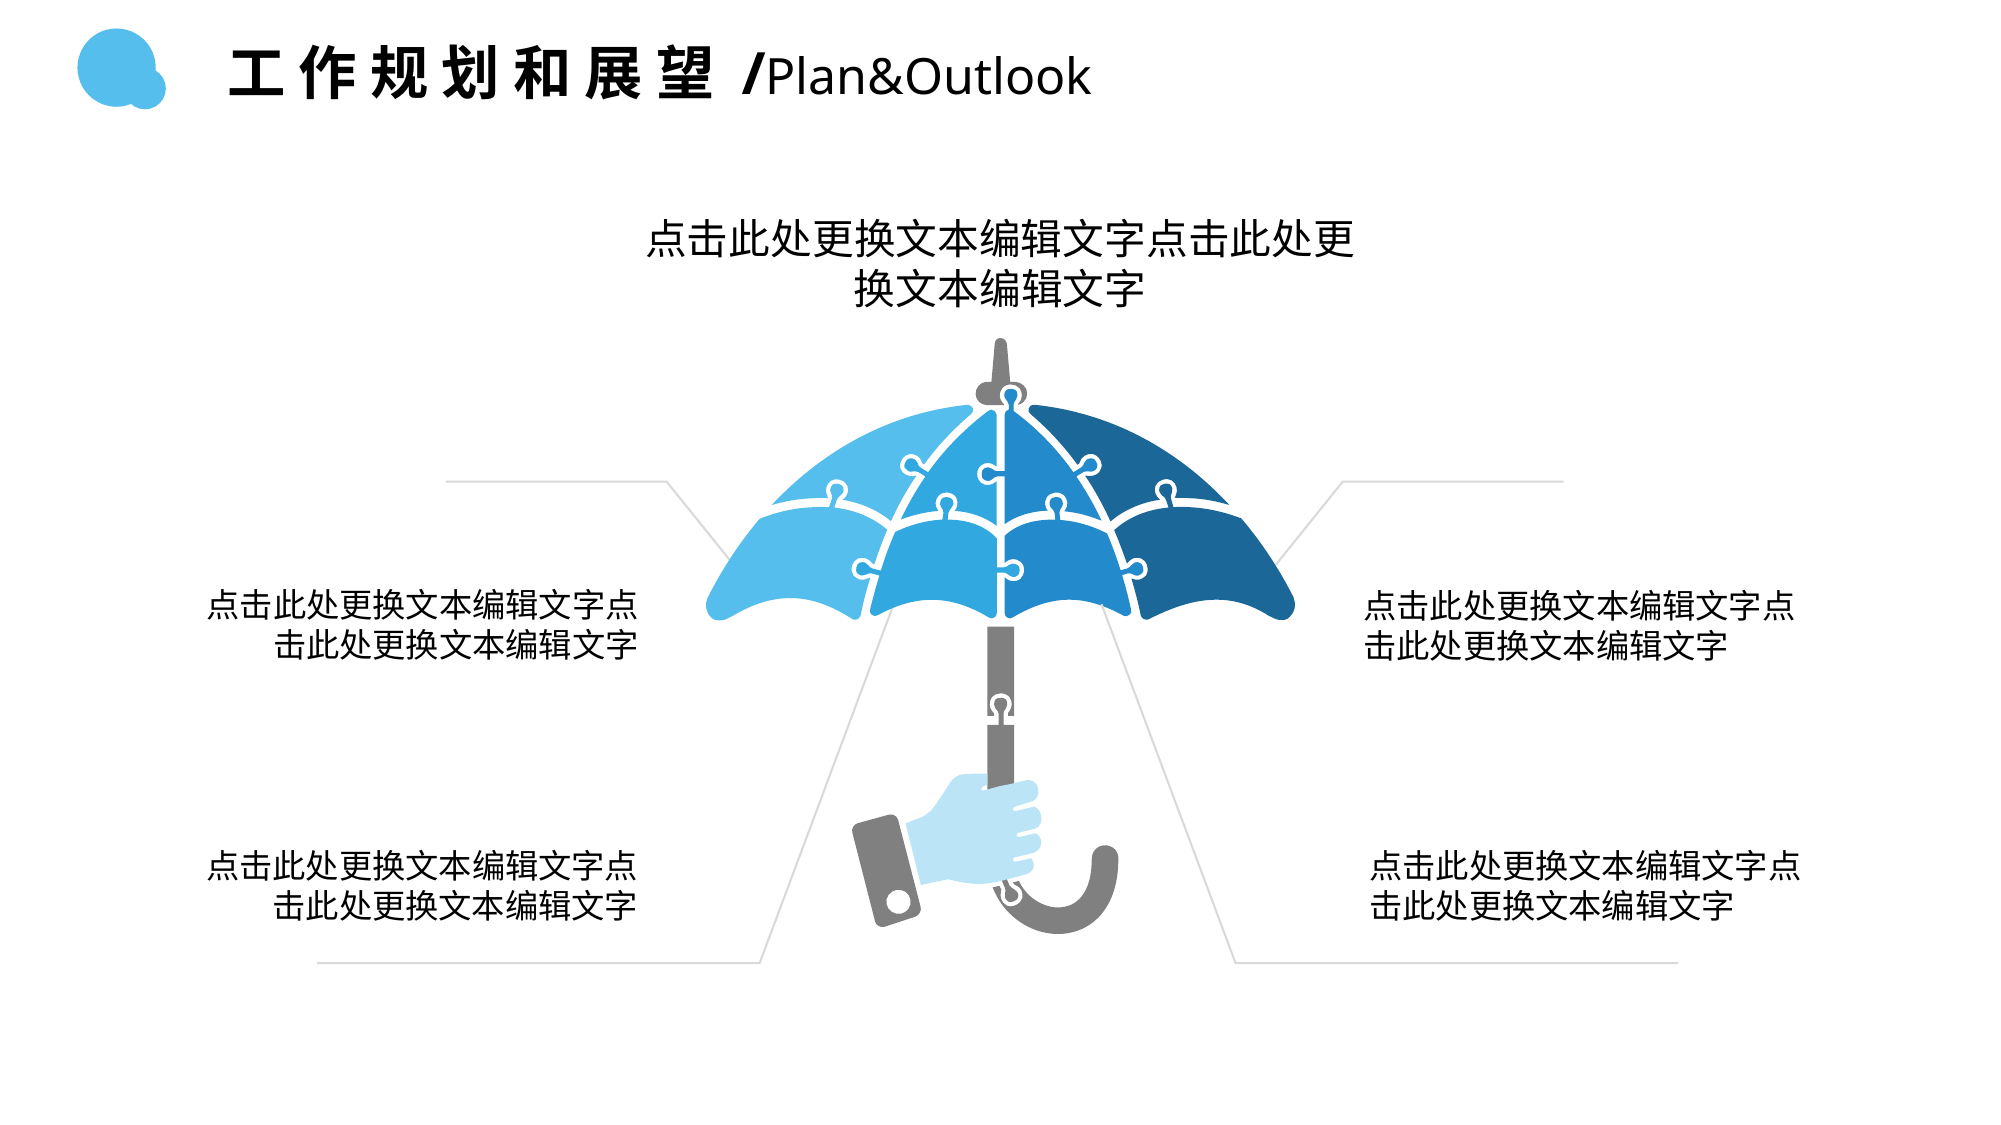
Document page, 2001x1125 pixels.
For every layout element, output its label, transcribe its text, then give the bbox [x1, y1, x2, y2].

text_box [77, 28, 166, 110]
text_box 点击此处更换文本编辑文字点击此处更换文本编辑文字 [1679, 838, 1840, 933]
text_box 工 作 规 划 和 展 望 /Plan&Outlook [212, 28, 1294, 114]
text_box 点击此处更换文本编辑文字点击此处更换文本编辑文字 [168, 838, 316, 933]
text_box 点击此处更换文本编辑文字点击此处更换文本编辑文字 [626, 184, 1374, 338]
text_box 点击此处更换文本编辑文字点击此处更换文本编辑文字 [168, 576, 316, 672]
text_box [316, 338, 1679, 964]
text_box 点击此处更换文本编辑文字点击此处更换文本编辑文字 [1679, 577, 1834, 673]
